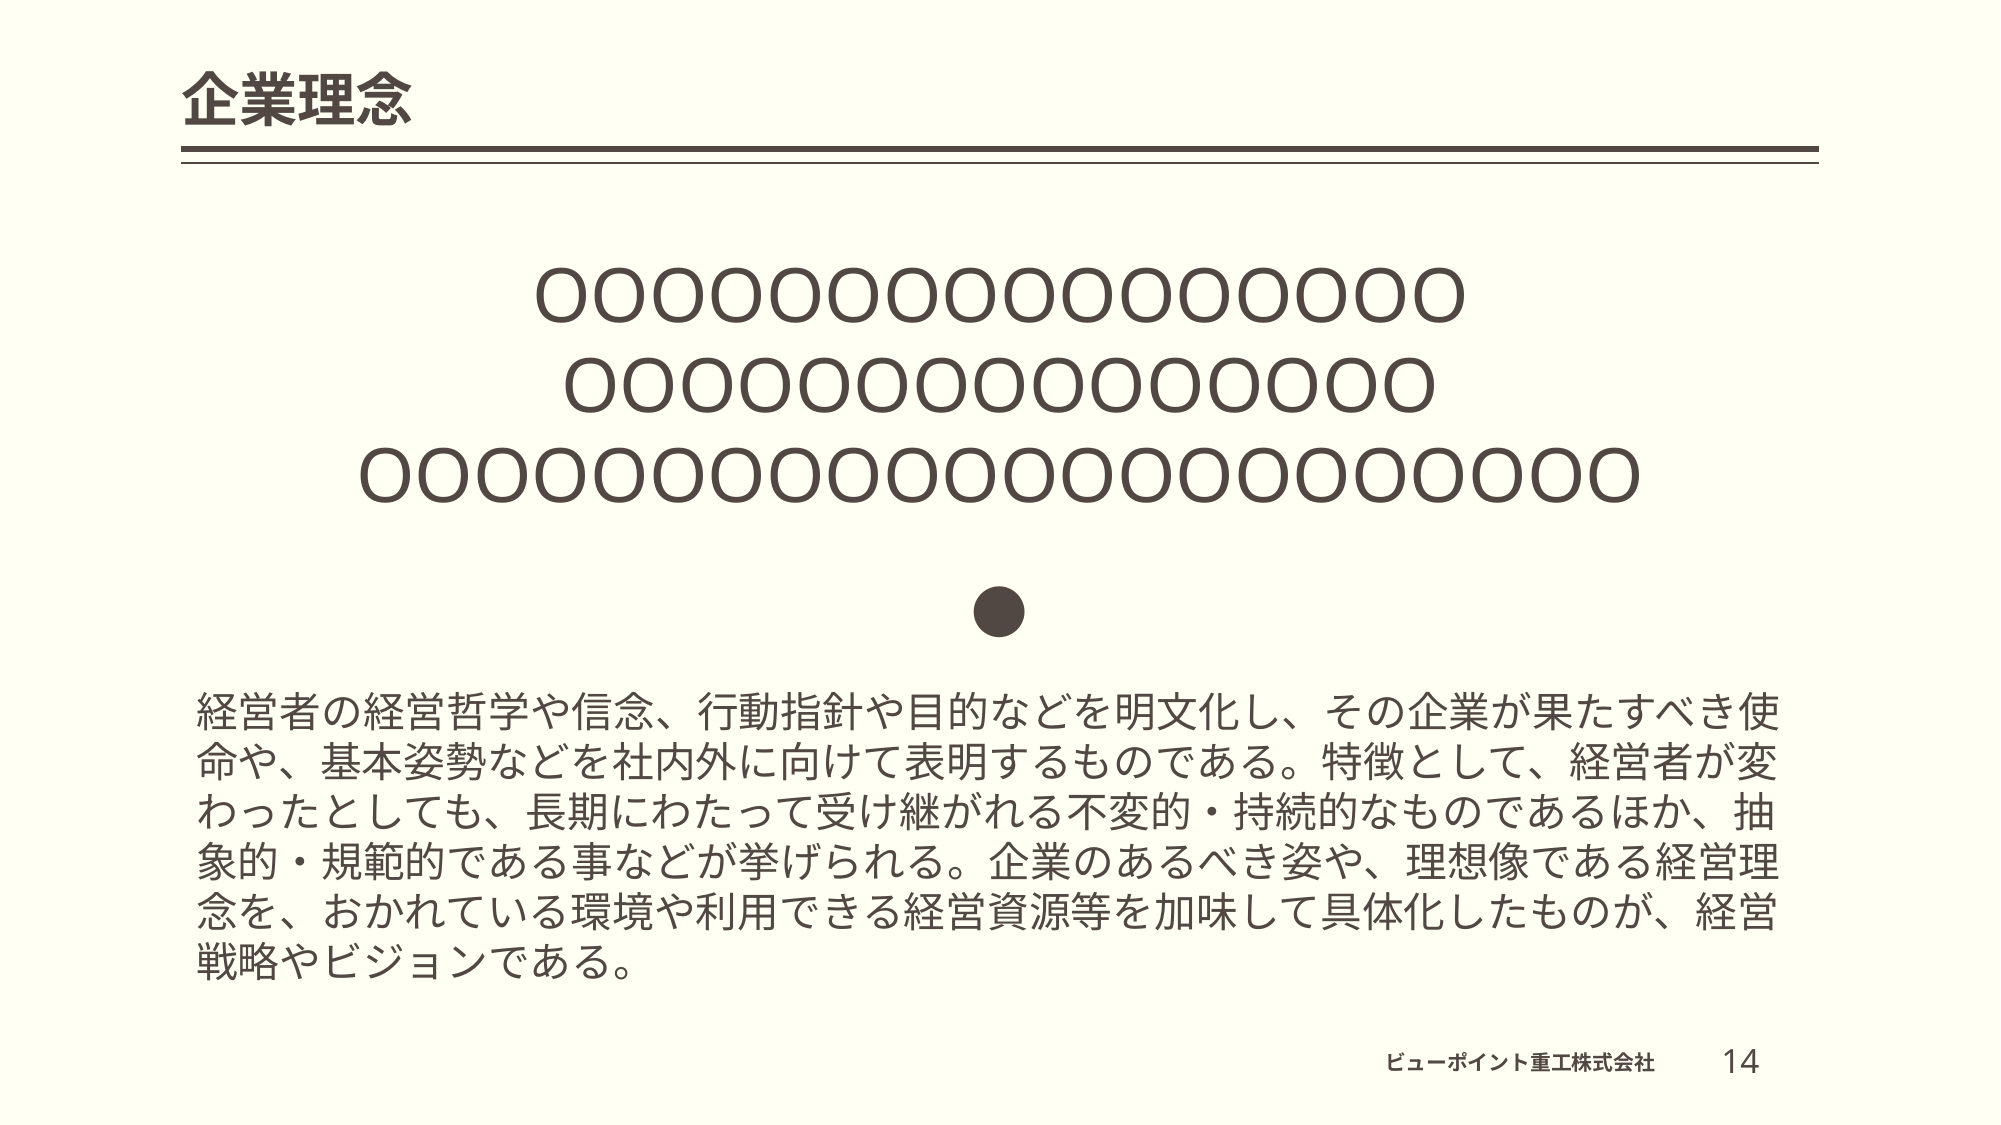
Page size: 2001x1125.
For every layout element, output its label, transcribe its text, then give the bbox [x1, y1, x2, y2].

text_box OOOOOOOOOOOOOOOO OOOOOOOOOOOOOOO OOOOOOOOOOOOOOOOOOOOOO [341, 239, 1659, 525]
text_box ● [955, 555, 1044, 650]
text_box 経営者の経営哲学や信念、行動指針や目的などを明文化し、その企業が果たすべき使命や、基本姿勢などを社内外に向けて表明するものである。特徴として、経営者が変わったとしても、長期にわたって受け継がれる不変的・持続的なものであるほか、抽象的・規範的である事などが挙げられる。企業のあるべき姿や、理想像である経営理念を、おかれている環境や利用できる経営資源等を加味して具体化したものが、経営戦略やビジョンである。 [181, 678, 1819, 994]
title 企業理念 [181, 48, 1819, 143]
